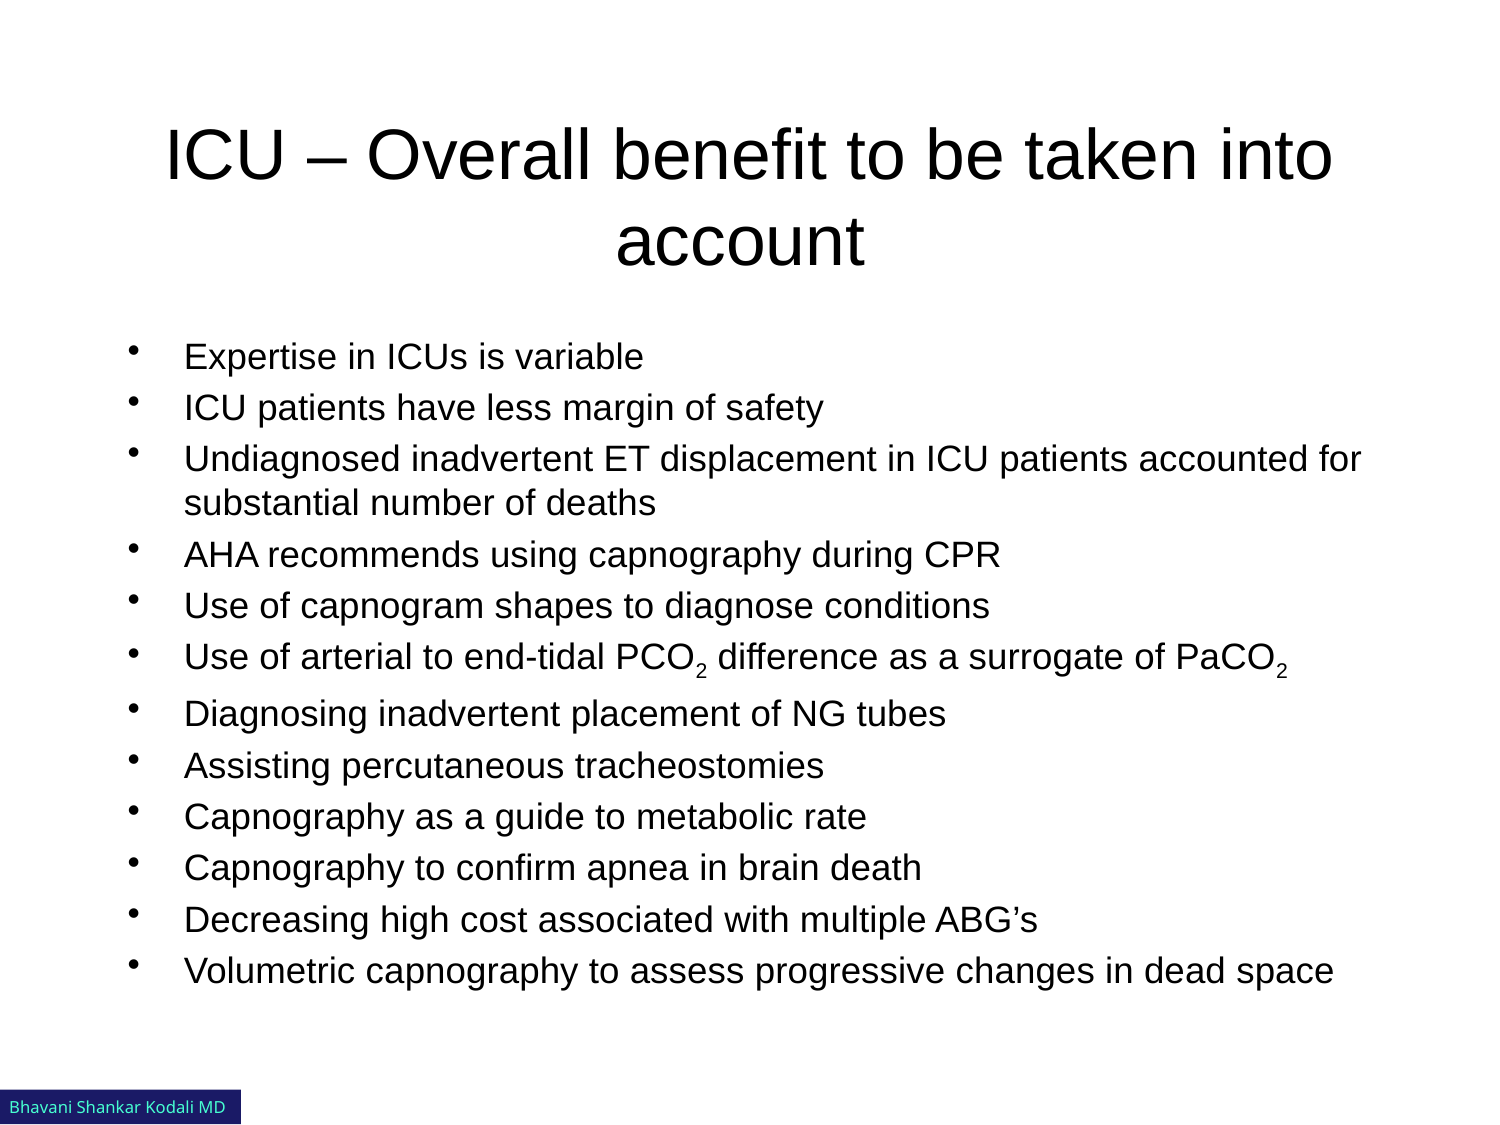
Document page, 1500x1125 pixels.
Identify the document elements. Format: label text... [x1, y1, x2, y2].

list Expertise in ICUs is variable ICU patients have less margin of safety Undiagnosed inadvertent ET displacement in ICU patients accounted for substantial number of deaths AHA recommends using capnography during CPR Use of capnogram shapes to diagnose conditions Use of arterial to end-tidal PCO2 difference as a surrogate of PaCO2 Diagnosing inadvertent placement of NG tubes Assisting percutaneous tracheostomies Capnography as a guide to metabolic rate Capnography to confirm apnea in brain death Decreasing high cost associated with multiple ABG’s Volumetric capnography to assess progressive changes in dead space [112, 324, 1388, 1000]
title ICU – Overall benefit to be taken into account [112, 99, 1388, 288]
text_box Bhavani Shankar Kodali MD [0, 1089, 241, 1125]
